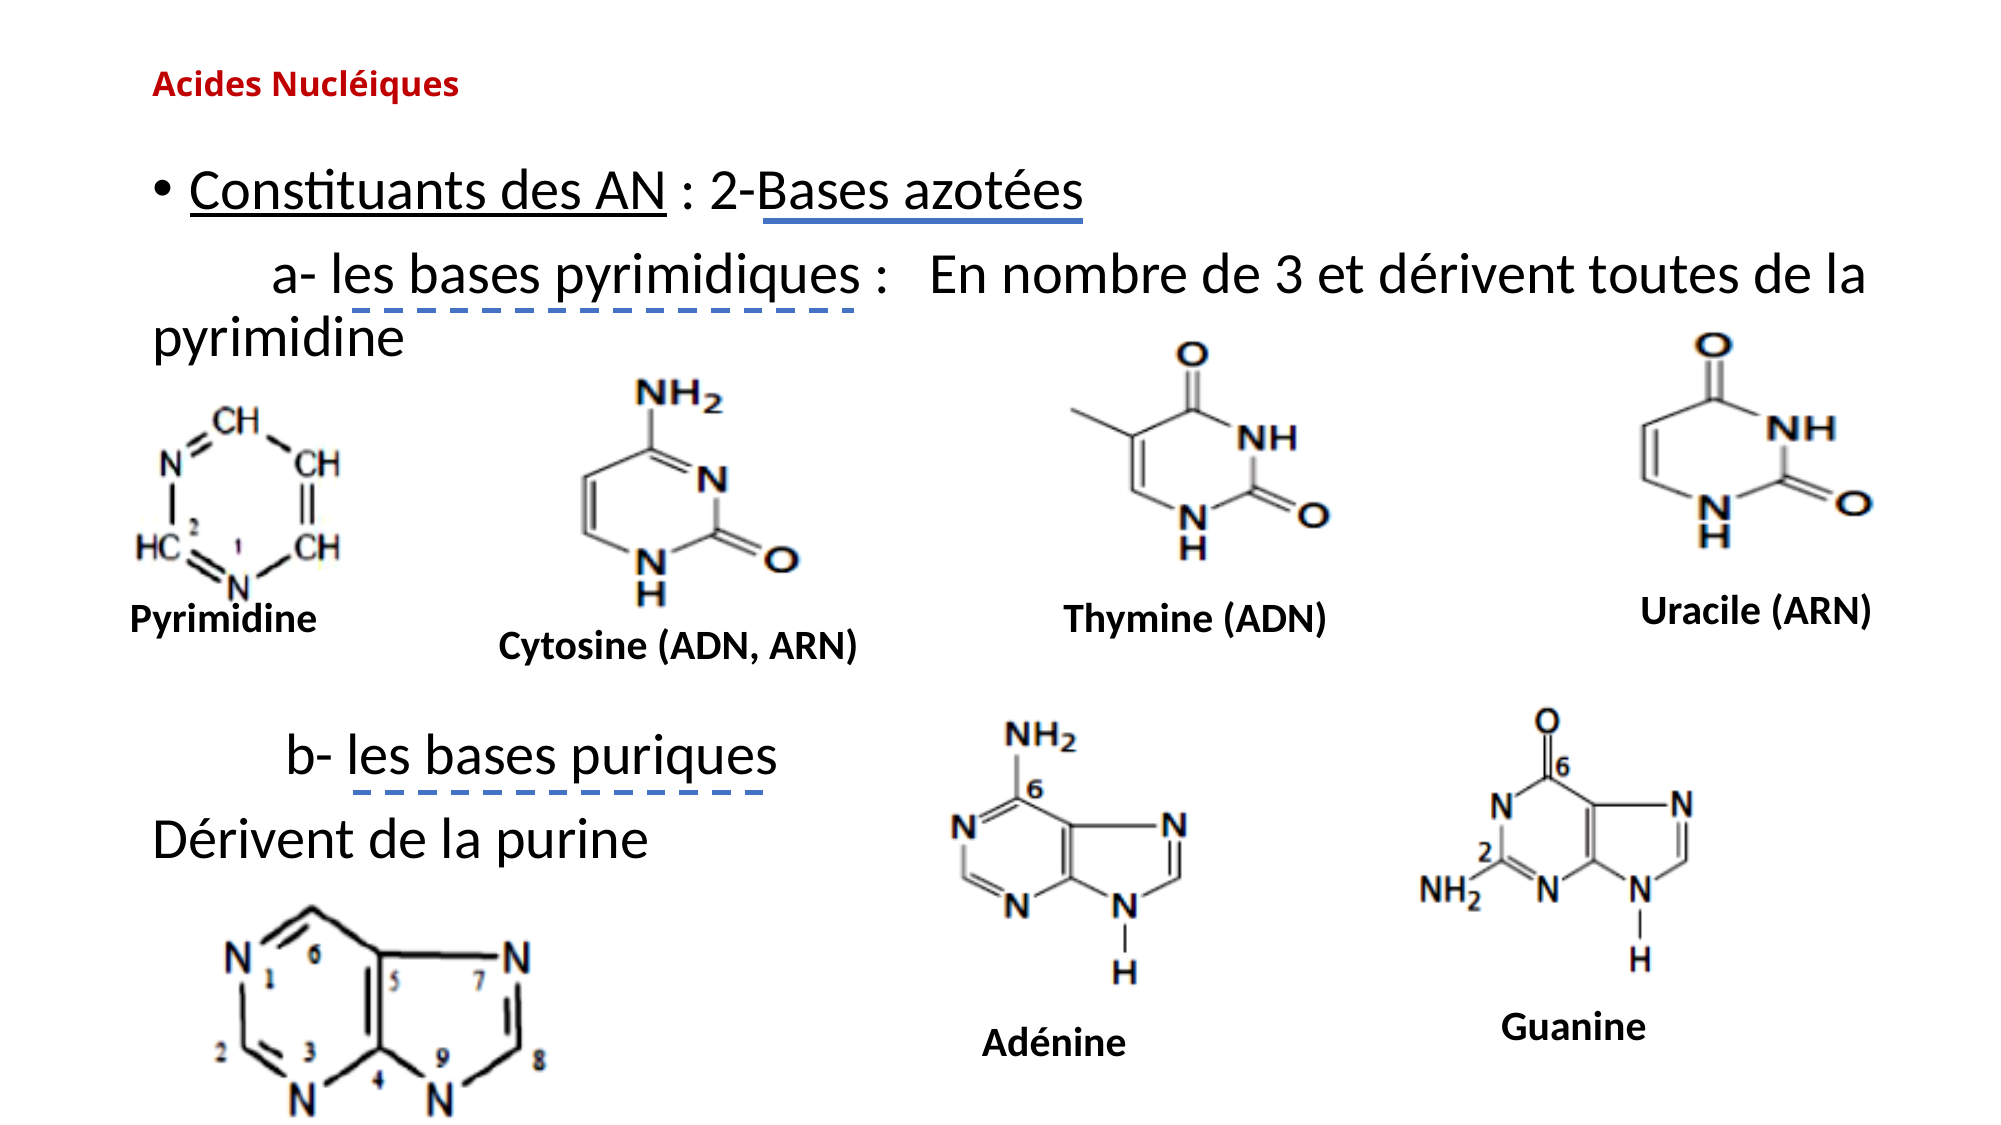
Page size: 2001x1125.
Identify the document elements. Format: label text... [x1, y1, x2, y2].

list Constituants des AN : 2-Bases azotées a- les bases pyrimidiques : En nombre de 3 et dérivent toutes de la pyrimidine b- les bases puriques Dérivent de la purine [137, 151, 2000, 1125]
picture [1411, 700, 1702, 981]
text_box Cytosine (ADN, ARN) [483, 610, 899, 676]
title Acides Nucléiques [137, 59, 1863, 112]
picture [567, 365, 838, 622]
text_box Adénine [967, 1007, 1190, 1073]
picture [1058, 336, 1368, 567]
picture [196, 893, 568, 1125]
picture [104, 373, 380, 622]
text_box Uracile (ARN) [1625, 575, 1973, 641]
text_box Guanine [1486, 990, 1709, 1056]
text_box Pyrimidine [115, 622, 352, 649]
text_box Thymine (ADN) [1048, 583, 1362, 649]
picture [943, 710, 1214, 991]
picture [1625, 327, 1896, 559]
